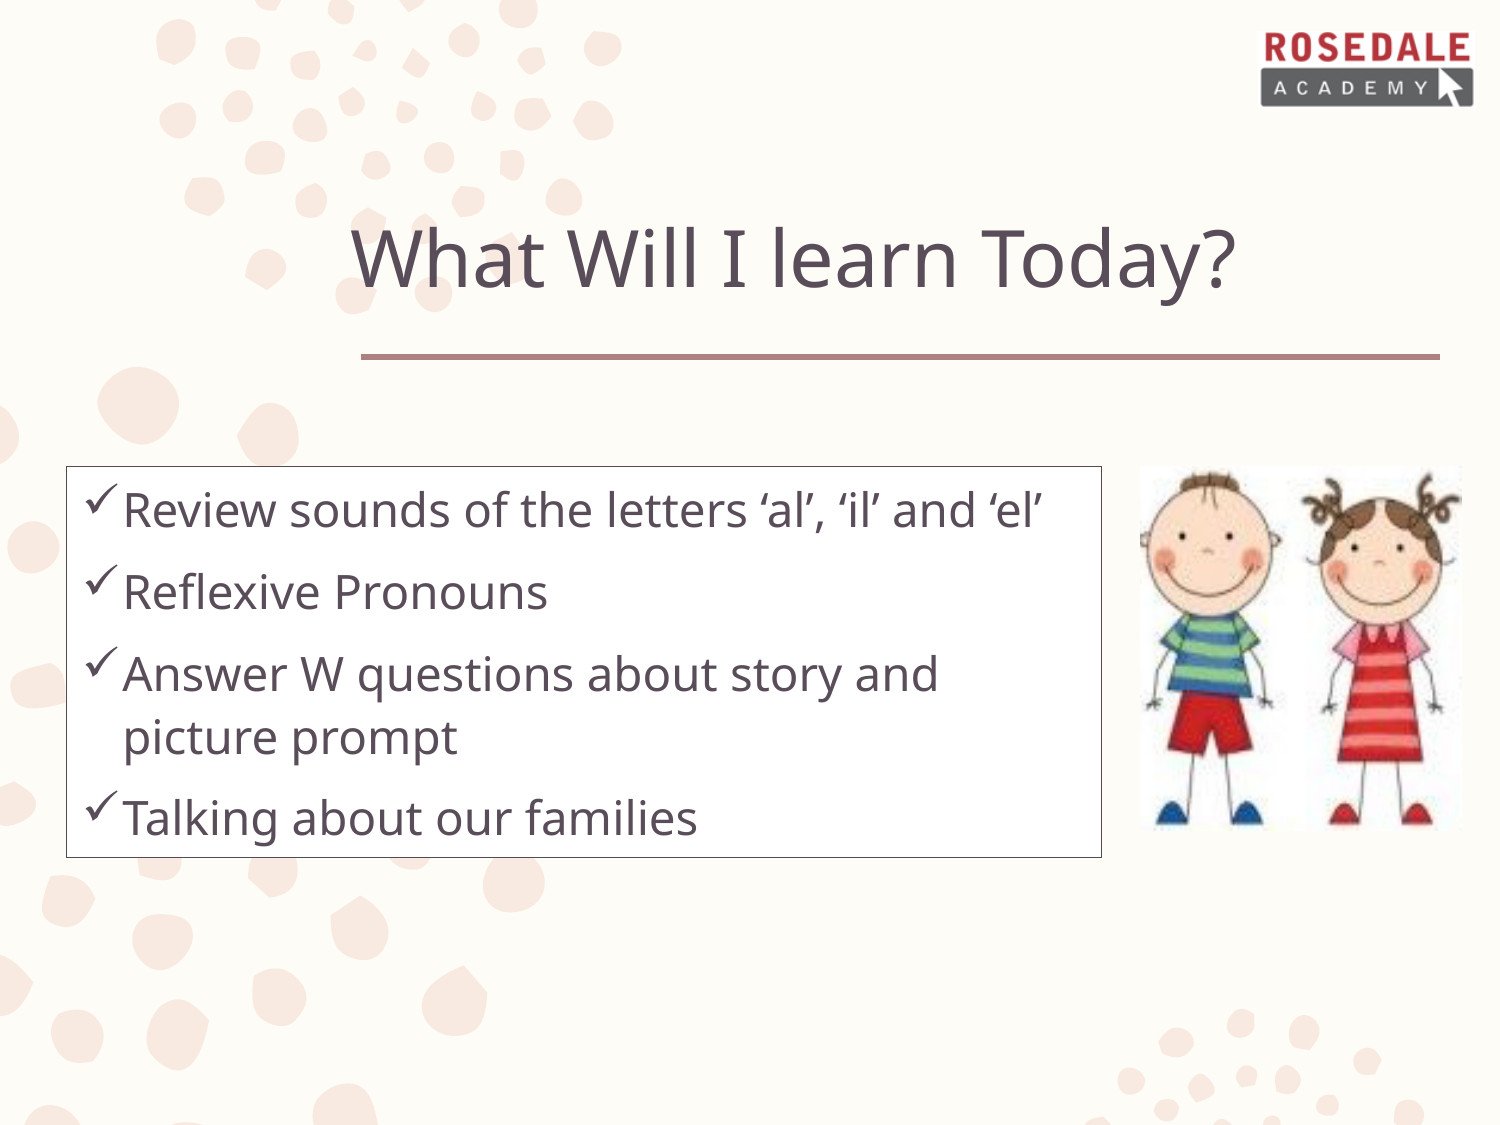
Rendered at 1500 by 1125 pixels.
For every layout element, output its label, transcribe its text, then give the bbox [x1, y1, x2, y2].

picture [1258, 31, 1475, 109]
text_box Review sounds of the letters ‘al’, ‘il’ and ‘el’ Reflexive Pronouns Answer W questions about story and picture prompt Talking about our families [66, 466, 1102, 858]
title What Will I learn Today? [335, 205, 1462, 336]
picture [1140, 466, 1463, 832]
